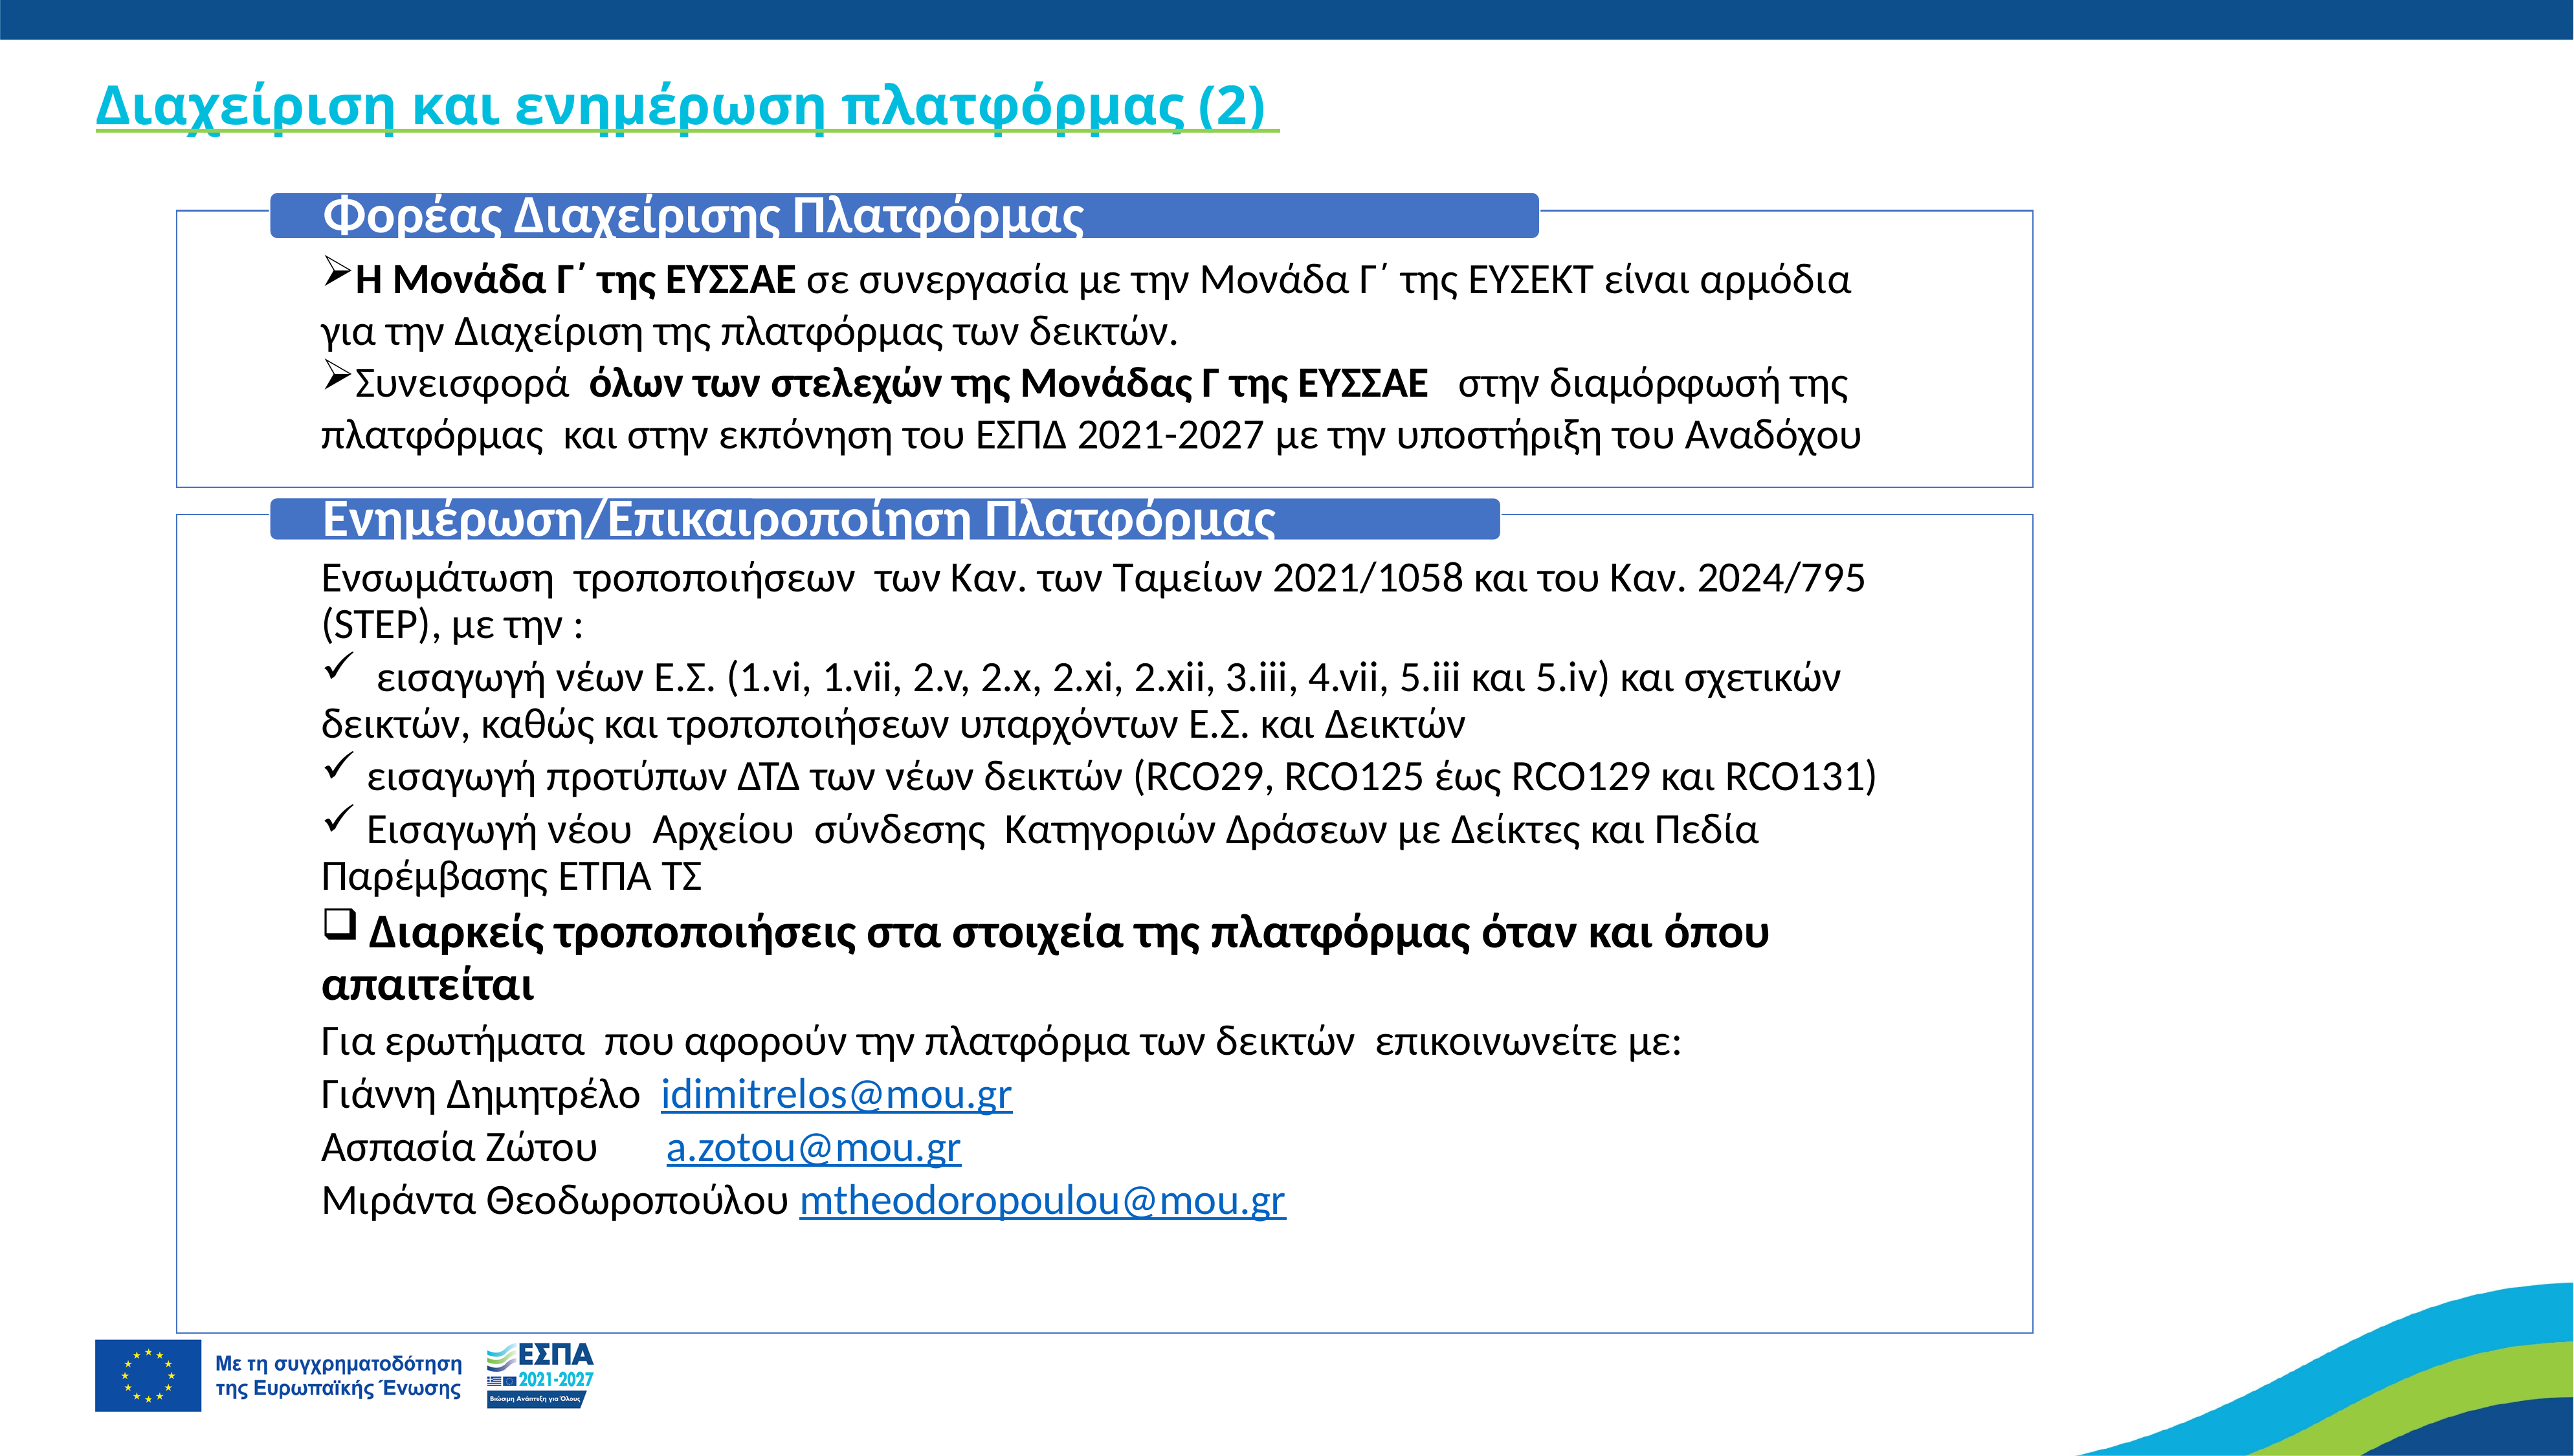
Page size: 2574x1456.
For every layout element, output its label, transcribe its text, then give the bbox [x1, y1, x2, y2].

title Διαχείριση και ενημέρωση πλατφόρμας (2) [85, 61, 2236, 153]
picture [2087, 1341, 2573, 1456]
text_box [177, 189, 2034, 1334]
picture [0, 0, 2573, 1456]
